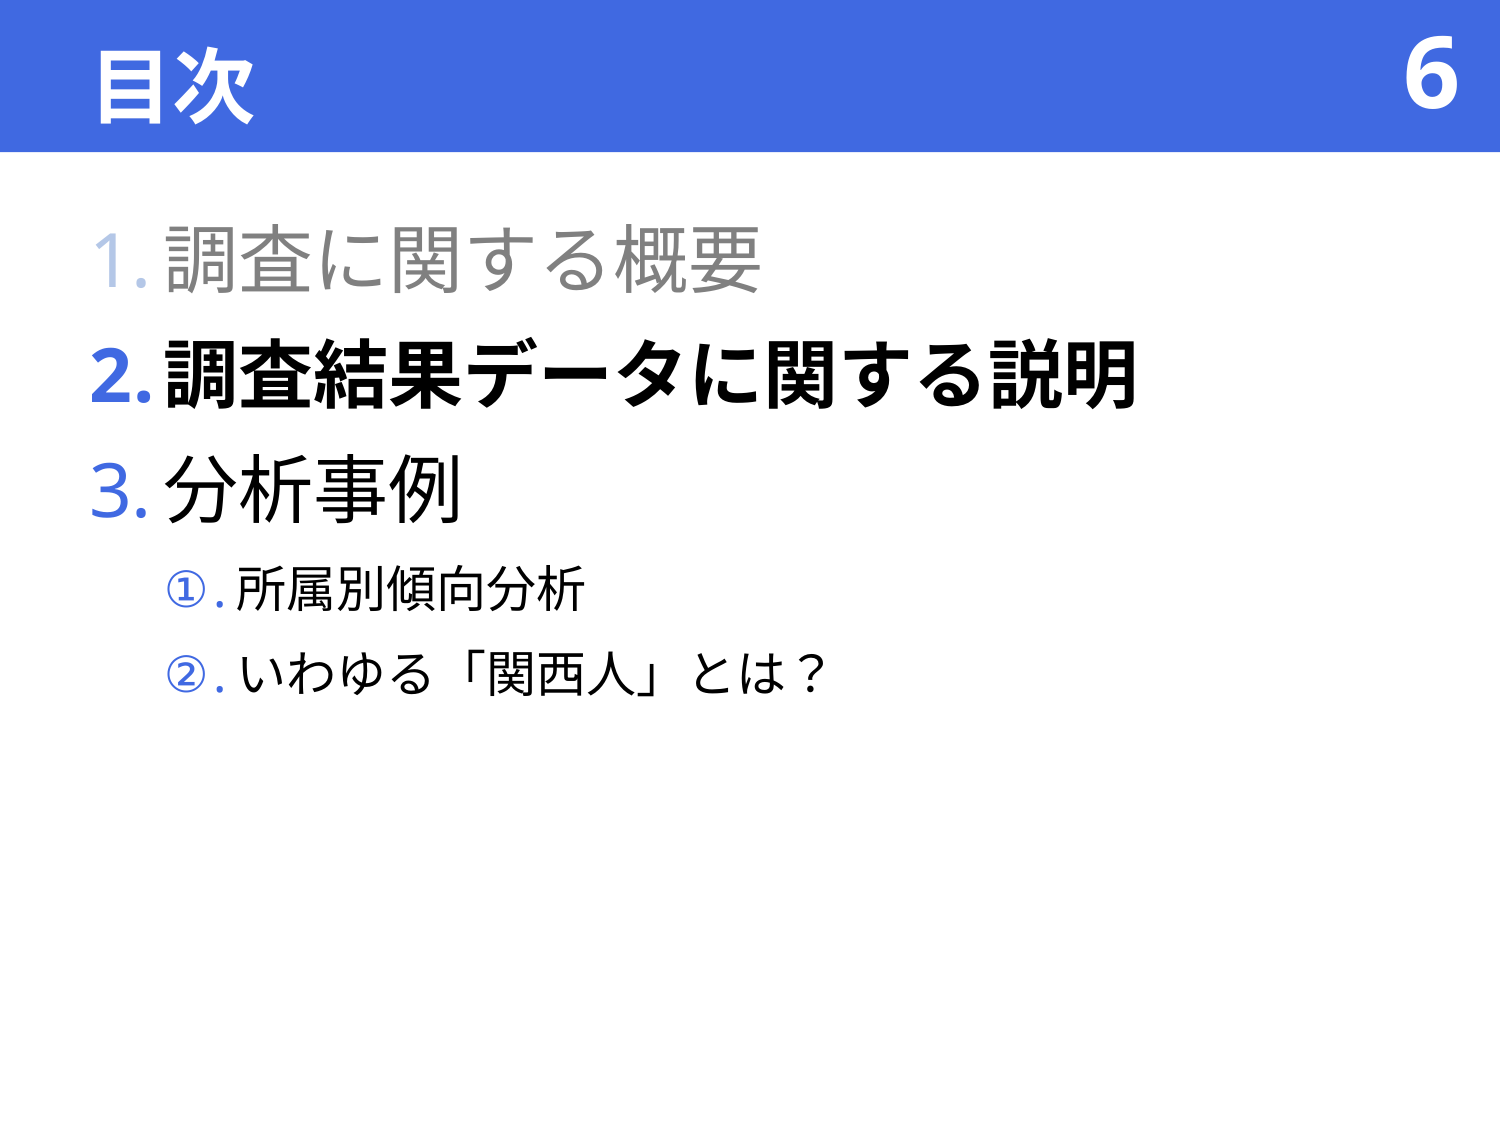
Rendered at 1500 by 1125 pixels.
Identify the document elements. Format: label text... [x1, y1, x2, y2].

list 調査に関する概要 調査結果データに関する説明 分析事例 所属別傾向分析 いわゆる「関西人」とは？ [75, 204, 1425, 1037]
title 目次 [75, 30, 1282, 138]
